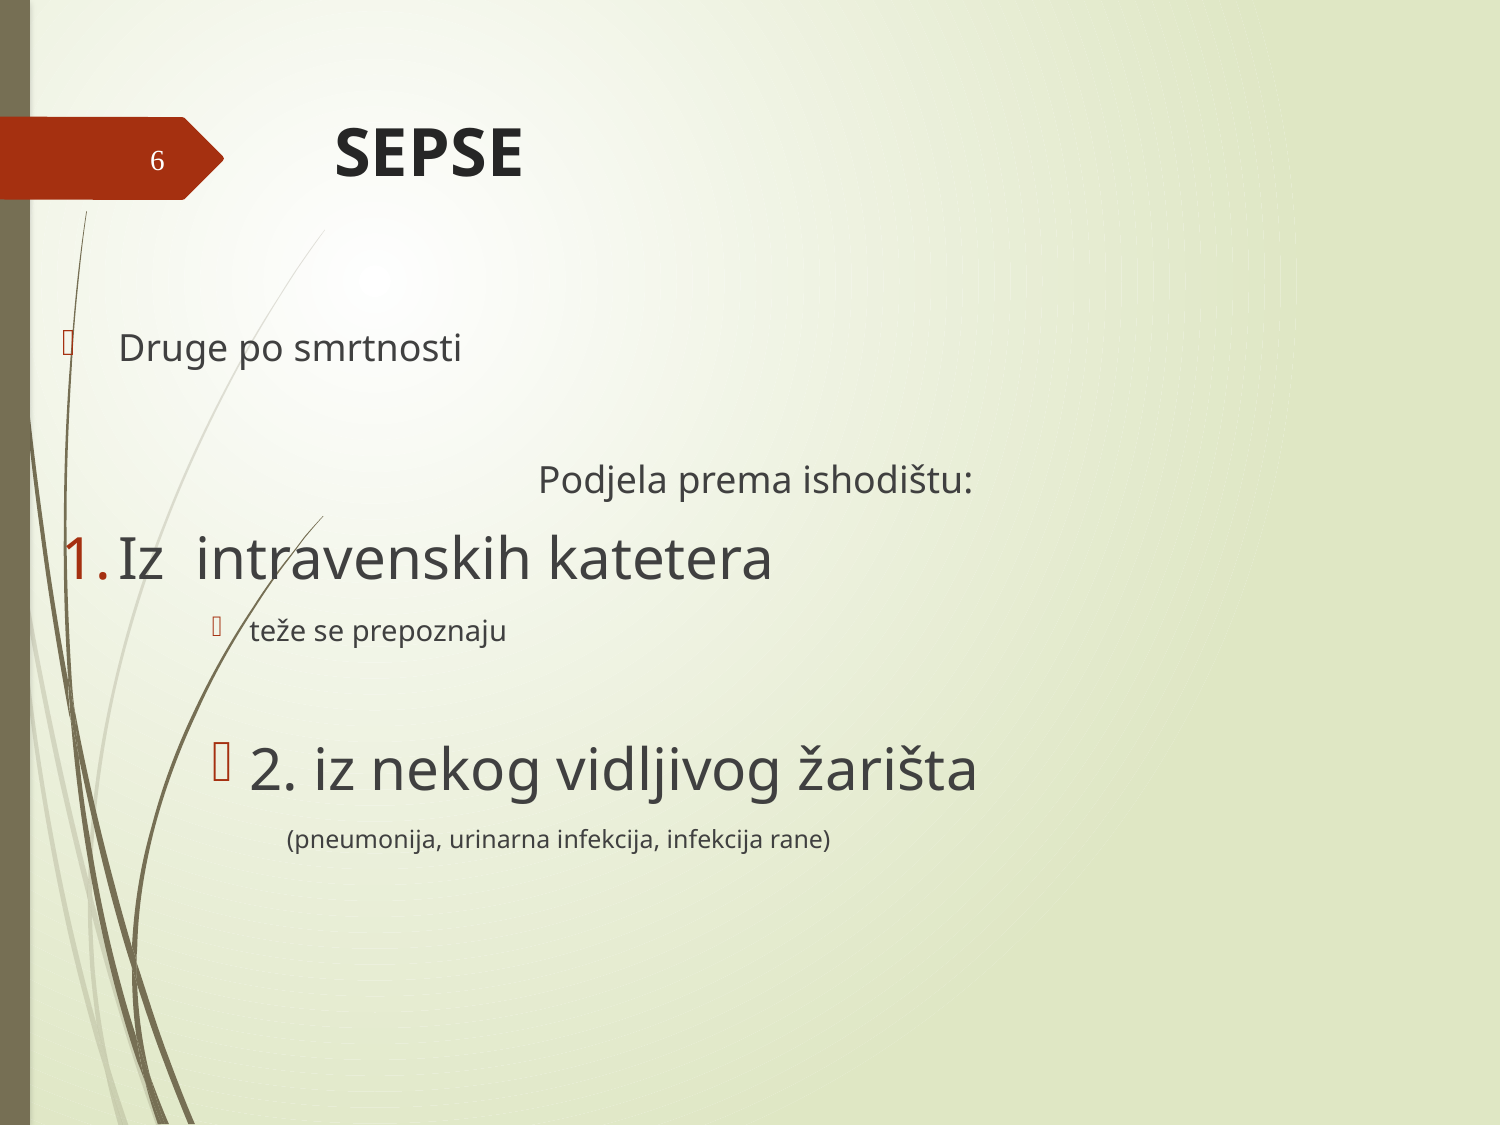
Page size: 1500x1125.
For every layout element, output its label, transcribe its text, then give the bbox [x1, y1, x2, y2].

list Druge po smrtnosti Podjela prema ishodištu: Iz intravenskih katetera teže se prepoznaju 2. iz nekog vidljivog žarišta (pneumonija, urinarna infekcija, infekcija rane) [46, 316, 1465, 1059]
slide_number 6 [83, 129, 180, 190]
title SEPSE [319, 102, 1400, 313]
